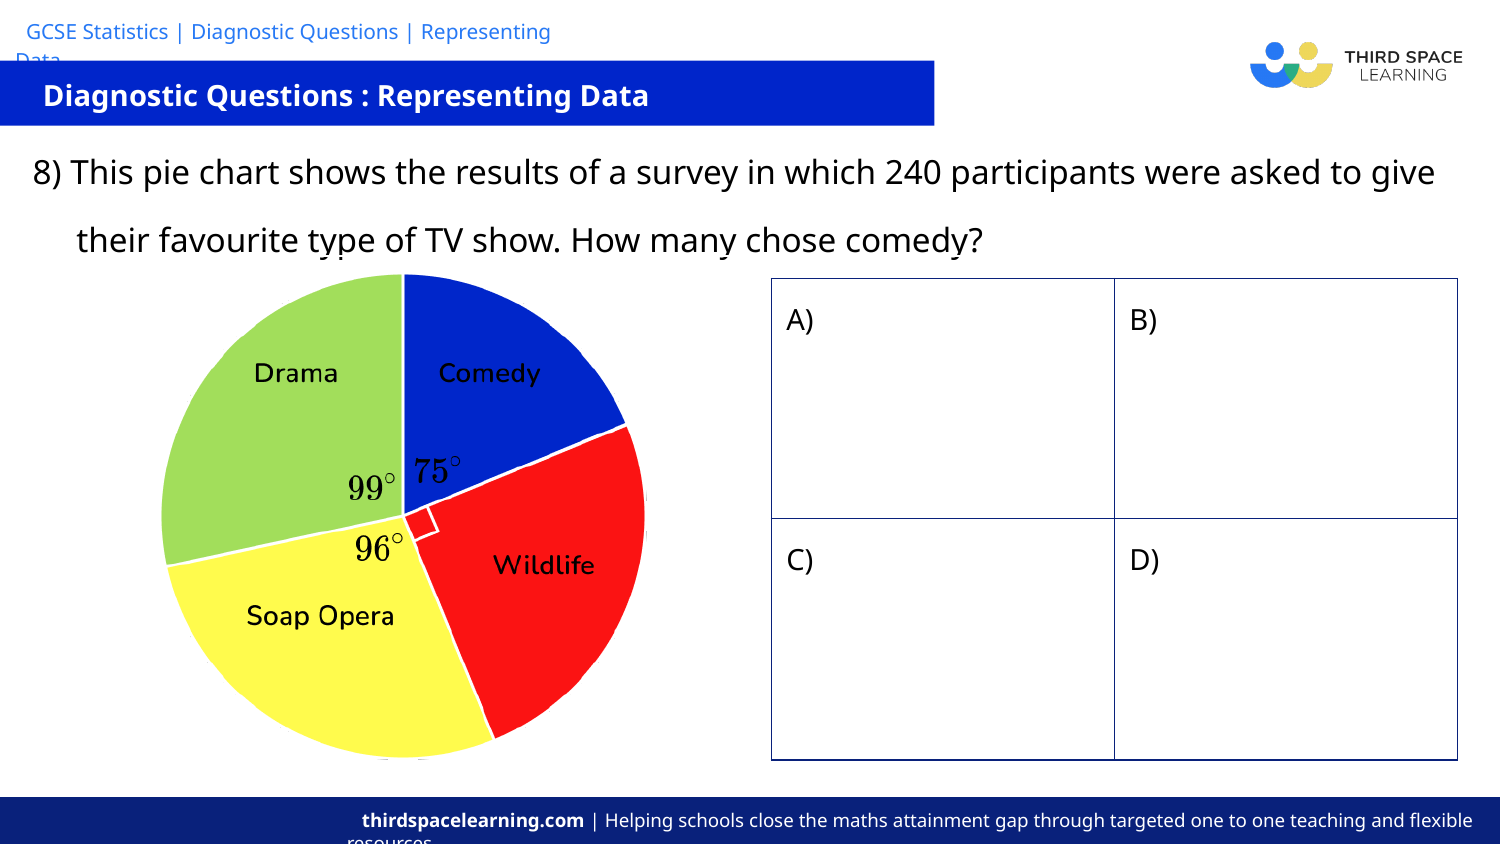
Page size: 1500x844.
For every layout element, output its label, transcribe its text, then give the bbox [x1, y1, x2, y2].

picture [157, 270, 648, 761]
table_header 8) This pie chart shows the results of a survey in which 240 participants were asked to give their favourite type of TV show. How many chose comedy? [19, 142, 1474, 255]
picture [1250, 33, 1465, 99]
text_box Diagnostic Questions : Representing Data [27, 61, 778, 127]
